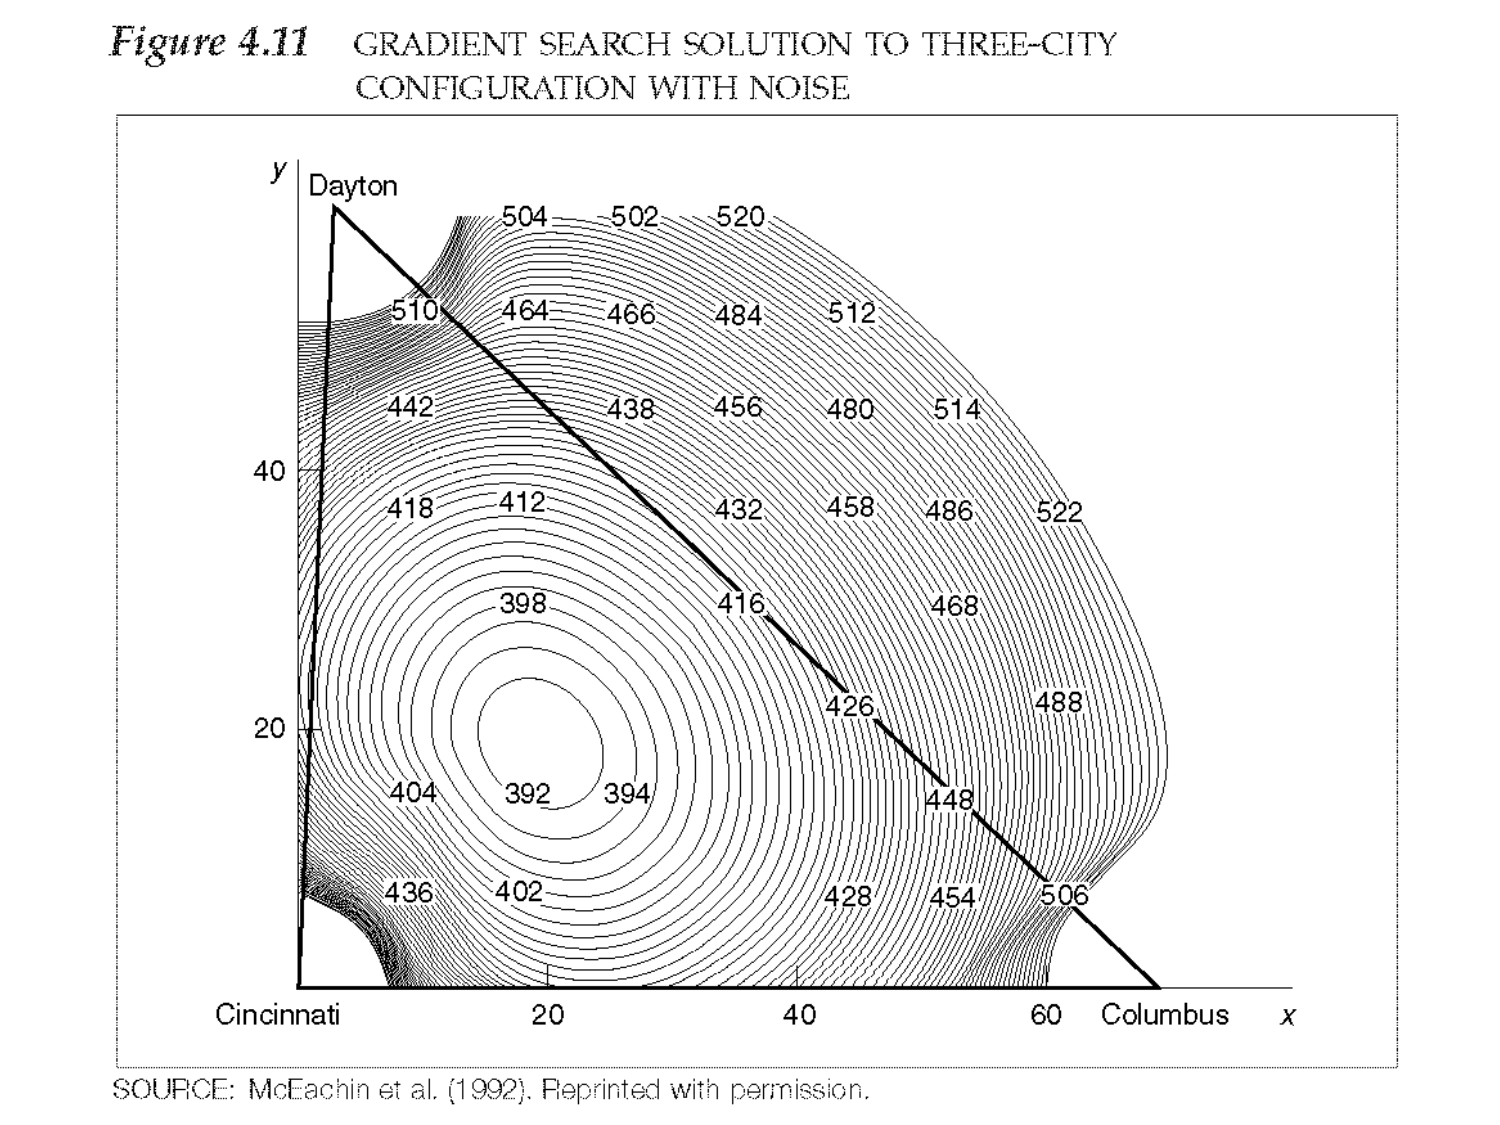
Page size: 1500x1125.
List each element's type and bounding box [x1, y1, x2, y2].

picture [101, 0, 1420, 1125]
